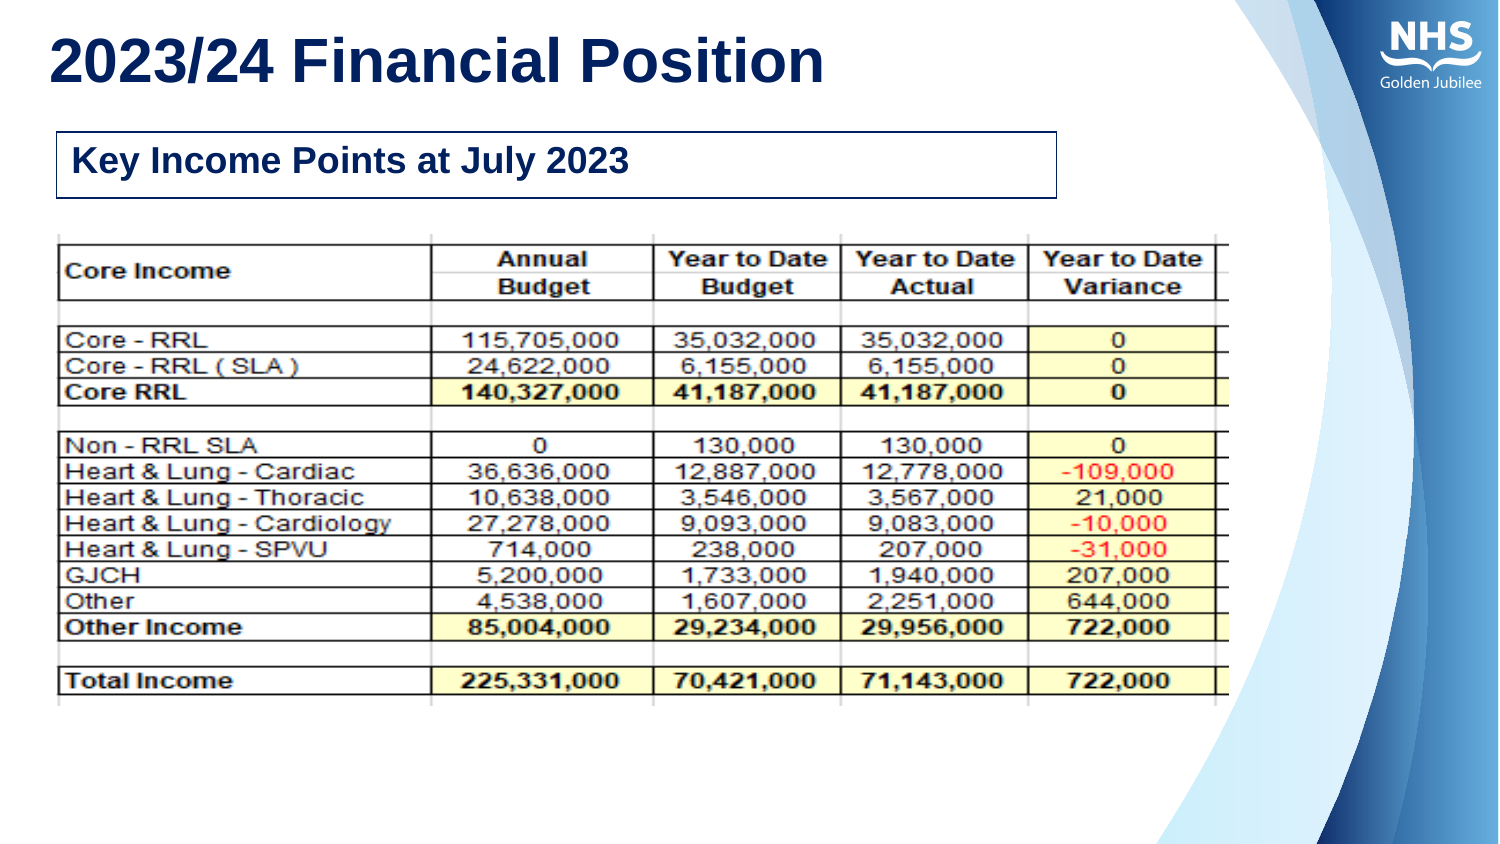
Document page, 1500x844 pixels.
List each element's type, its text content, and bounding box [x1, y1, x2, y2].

picture [56, 234, 1229, 706]
text_box [56, 229, 1325, 806]
table_header Key Income Points at July 2023 [57, 133, 1056, 197]
title 2023/24 Financial Position [49, 23, 1064, 95]
picture [1380, 21, 1482, 92]
